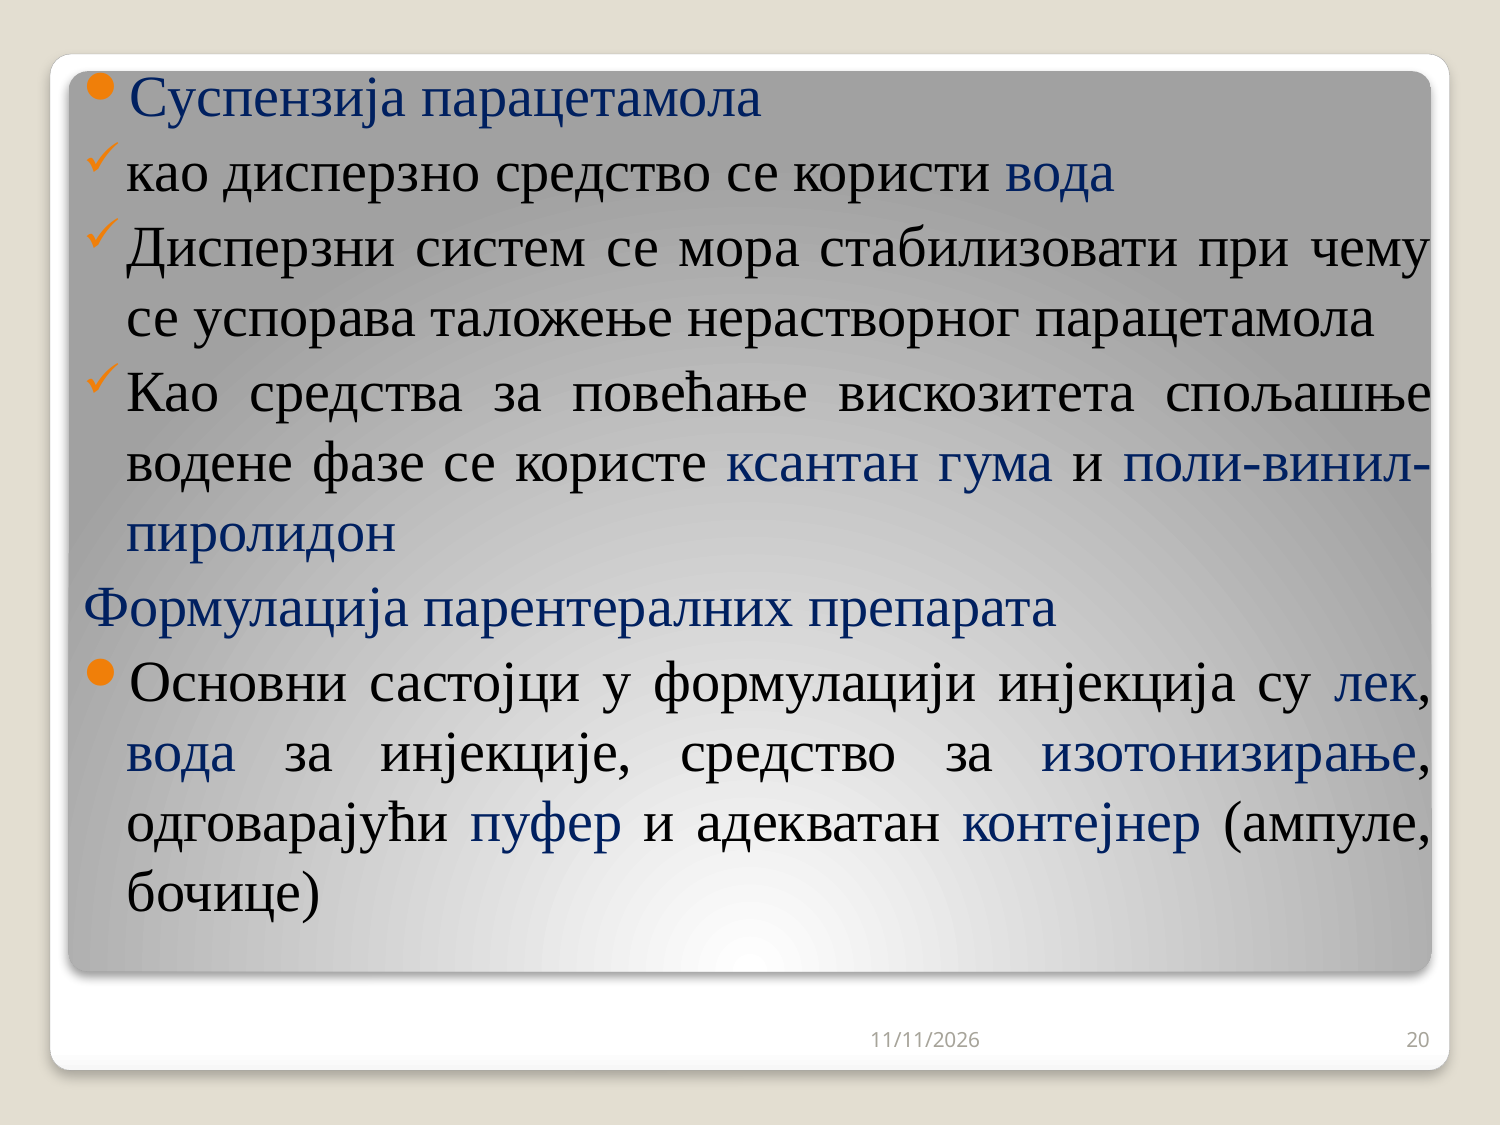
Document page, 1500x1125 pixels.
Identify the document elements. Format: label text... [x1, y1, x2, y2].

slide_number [619, 1002, 995, 1063]
slide_number 20 [1369, 1002, 1445, 1063]
list Суспензија парацетамола као дисперзно средство се користи вода Дисперзни систем се мора стабилизовати при чему се успорава таложење нерастворног парацетамола Као средства за повећање вискозитета спољашње водене фазе се користе ксантан гума и поли-винил-пиролидон Формулација парентералних препарата Основни састојци у формулацији инјекција су лек, вода за инјекције, средство за изотонизирање, одговарајући пуфер и адекватан контејнер (ампуле, бочице) [53, 42, 1447, 1071]
